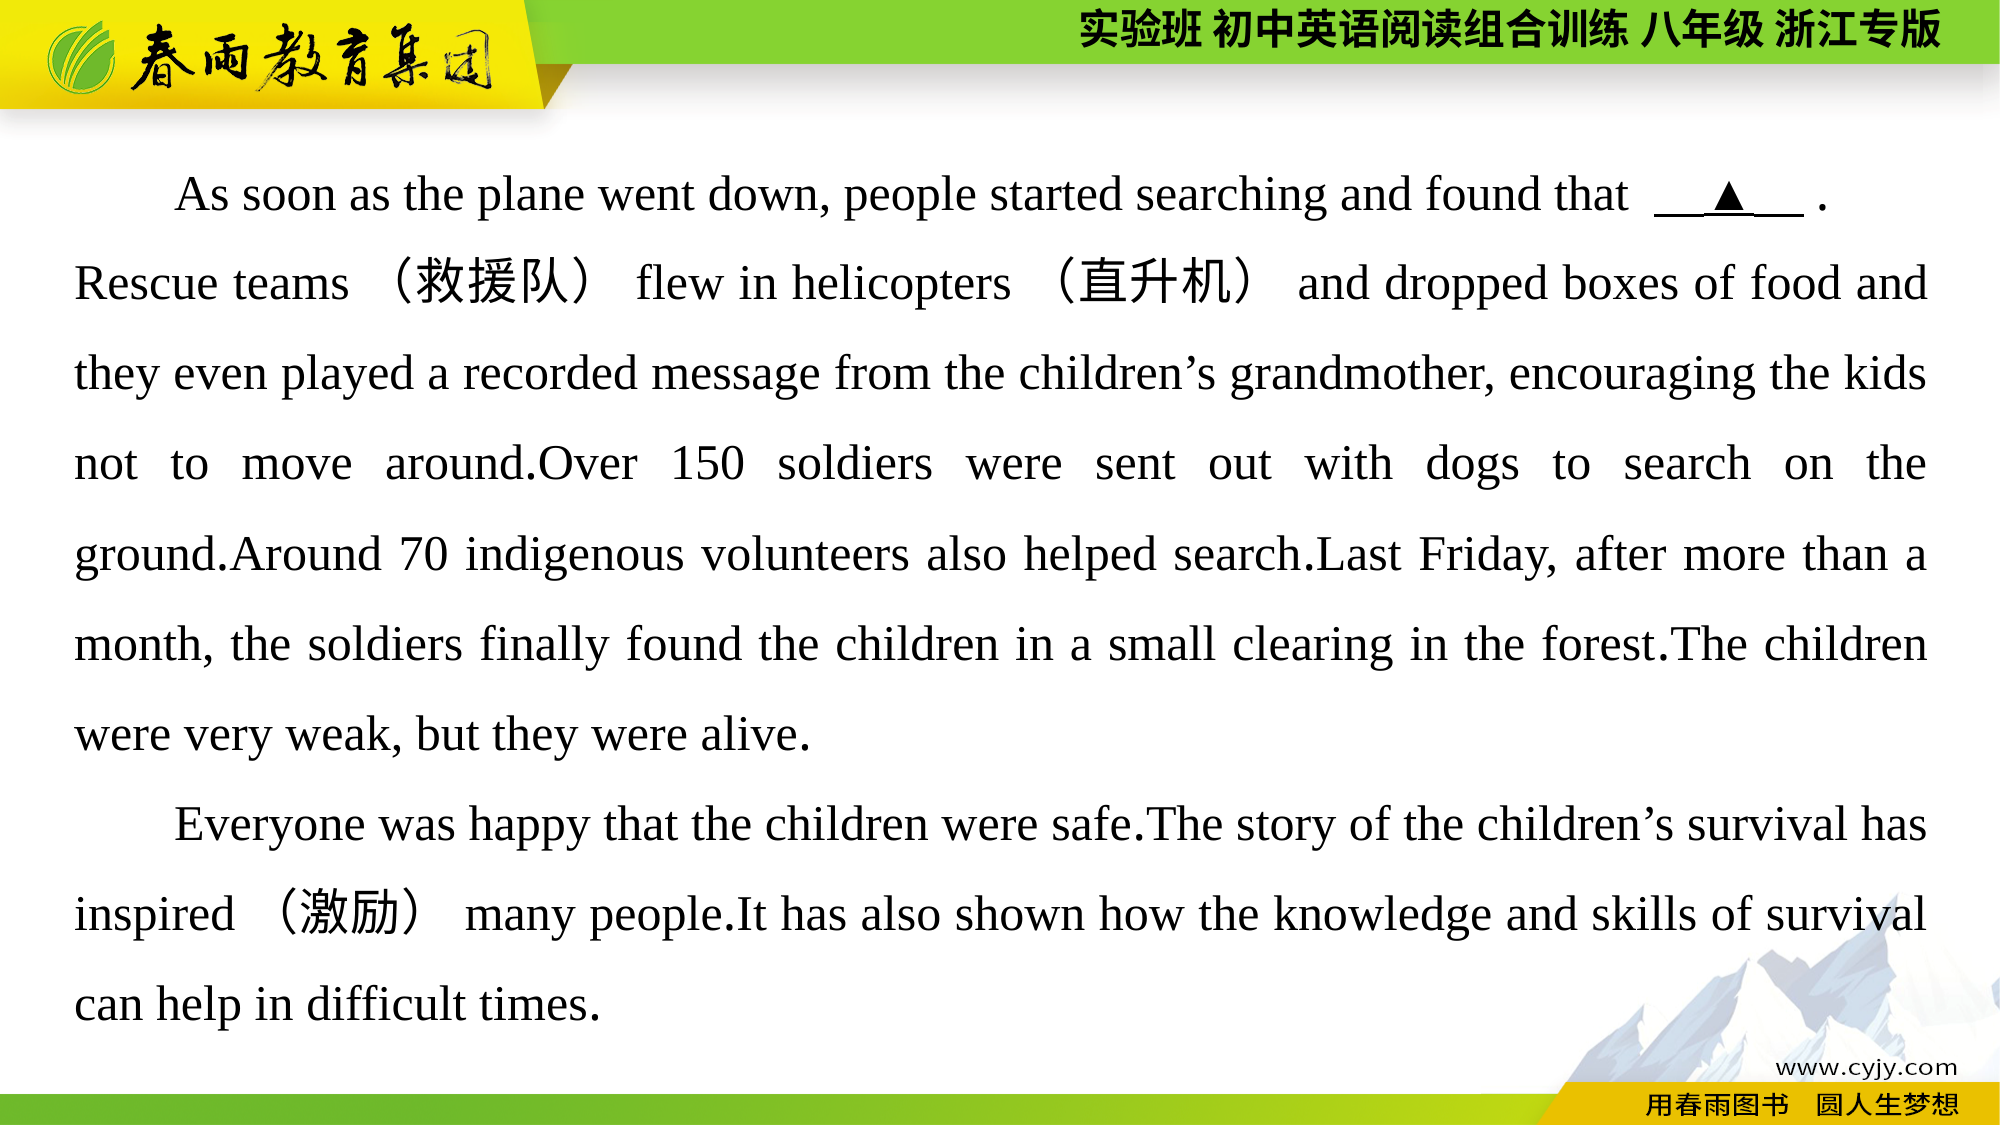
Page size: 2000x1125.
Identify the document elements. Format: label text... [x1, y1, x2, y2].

list As soon as the plane went down, people started searching and found that ▲ . Rescue teams（救援队）flew in helicopters（直升机）and dropped boxes of food and they even played a recorded message from the children’s grandmother, encouraging the kids not to move around.Over 150 soldiers were sent out with dogs to search on the ground.Around 70 indigenous volunteers also helped search.Last Friday, after more than a month, the soldiers finally found the children in a small clearing in the forest.The children were very weak, but they were alive. Everyone was happy that the children were safe.The story of the children’s survival has inspired（激励）many people.It has also shown how the knowledge and skills of survival can help in difficult times. [59, 122, 1944, 1035]
picture [0, 0, 2000, 1125]
